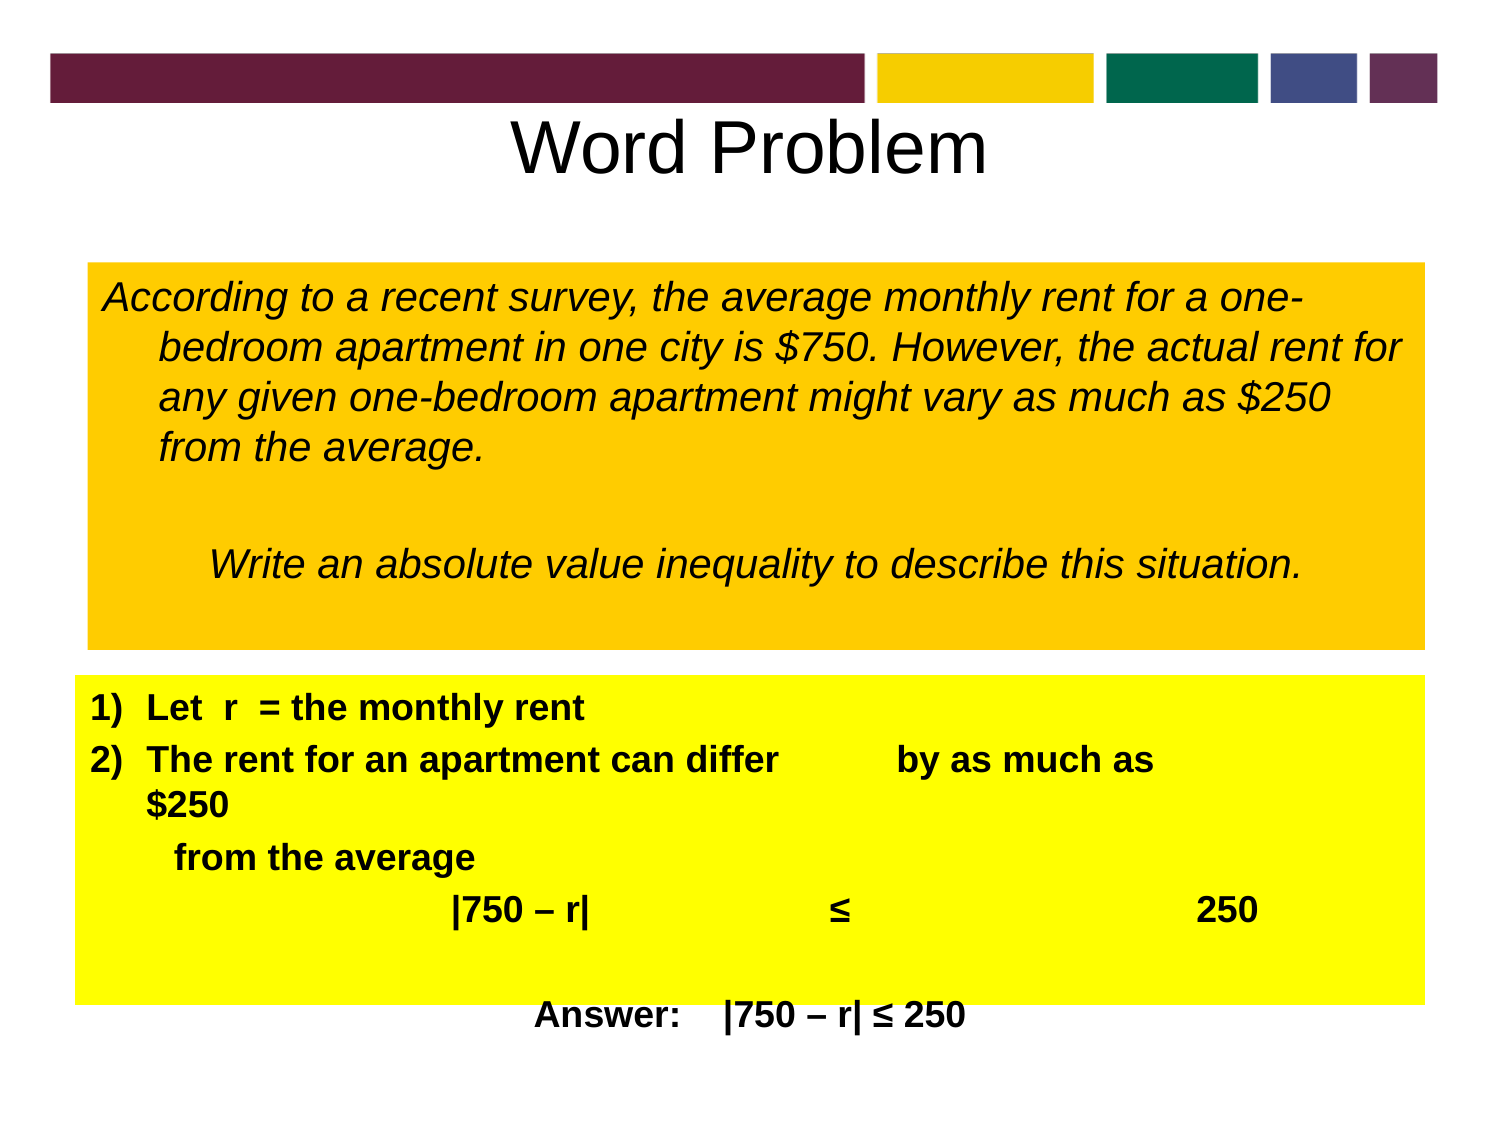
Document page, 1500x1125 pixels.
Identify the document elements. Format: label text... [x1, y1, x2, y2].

picture [37, 37, 1438, 103]
list According to a recent survey, the average monthly rent for a one-bedroom apartment in one city is $750. However, the actual rent for any given one-bedroom apartment might vary as much as $250 from the average. Write an absolute value inequality to describe this situation. [87, 262, 1426, 651]
title Word Problem [74, 111, 1426, 201]
list Let r = the monthly rent The rent for an apartment can differ by as much as $250 from the average |750 – r| ≤ 250 Answer: |750 – r| ≤ 250 [74, 674, 1426, 1006]
